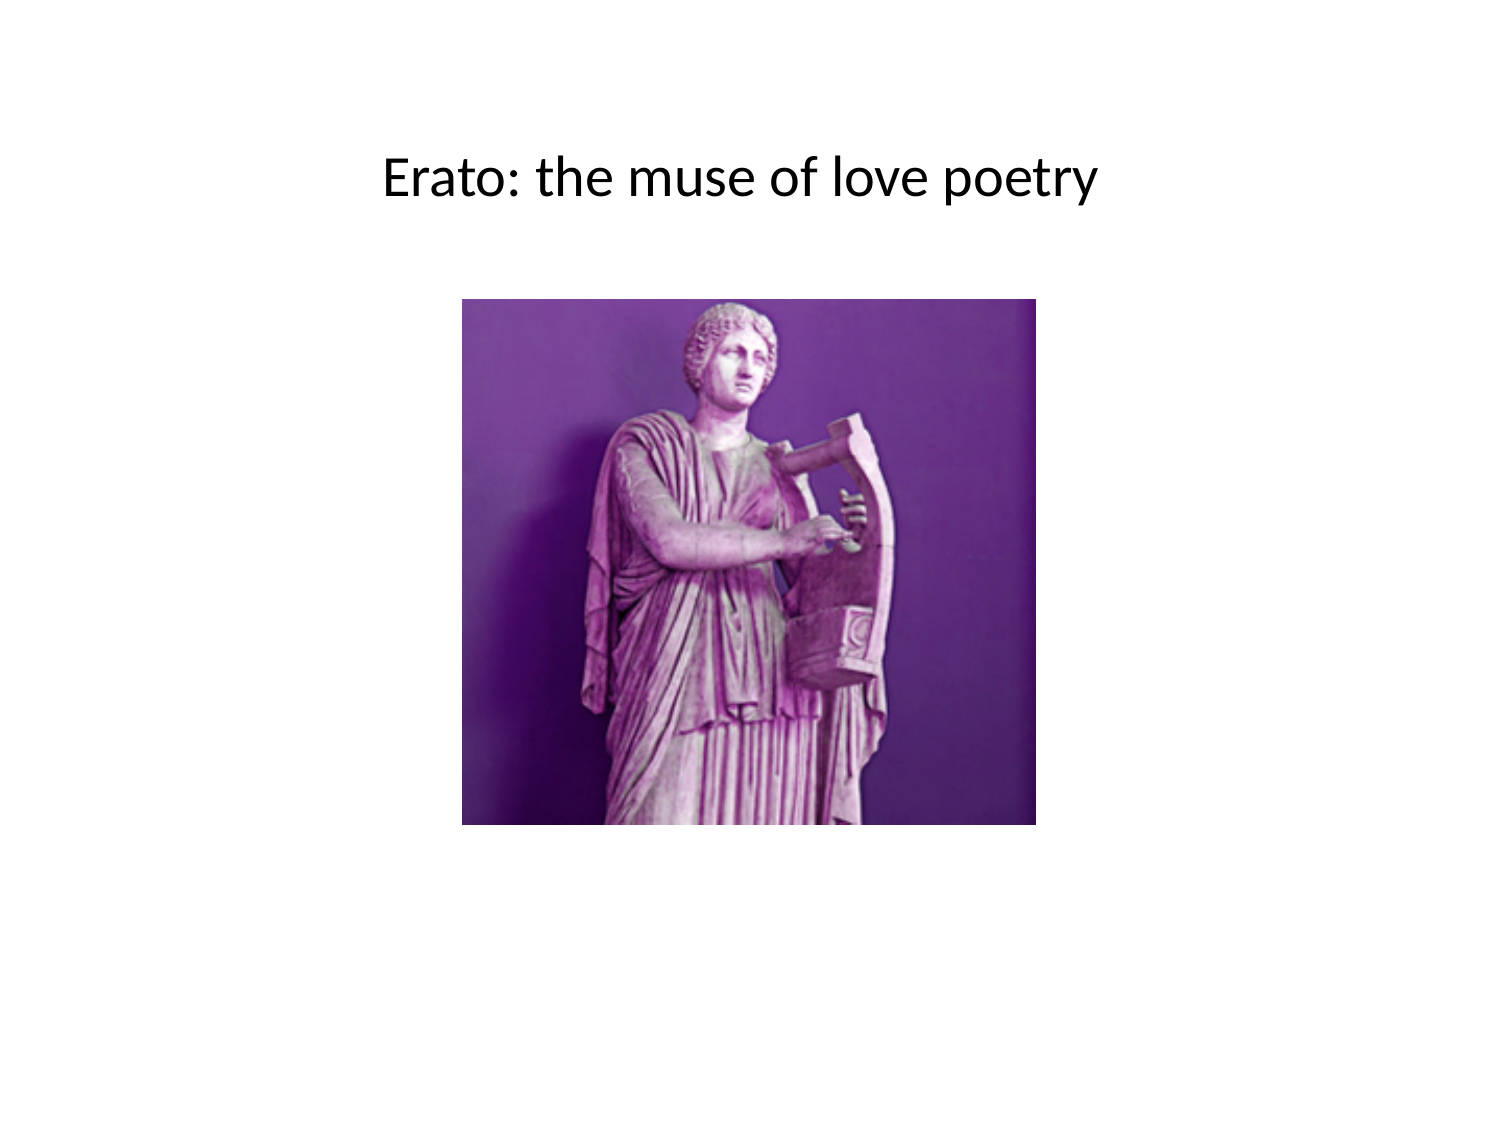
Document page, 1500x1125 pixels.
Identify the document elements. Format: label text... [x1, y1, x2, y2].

text_box Erato: the muse of love poetry [367, 130, 1128, 216]
picture [462, 299, 1036, 826]
